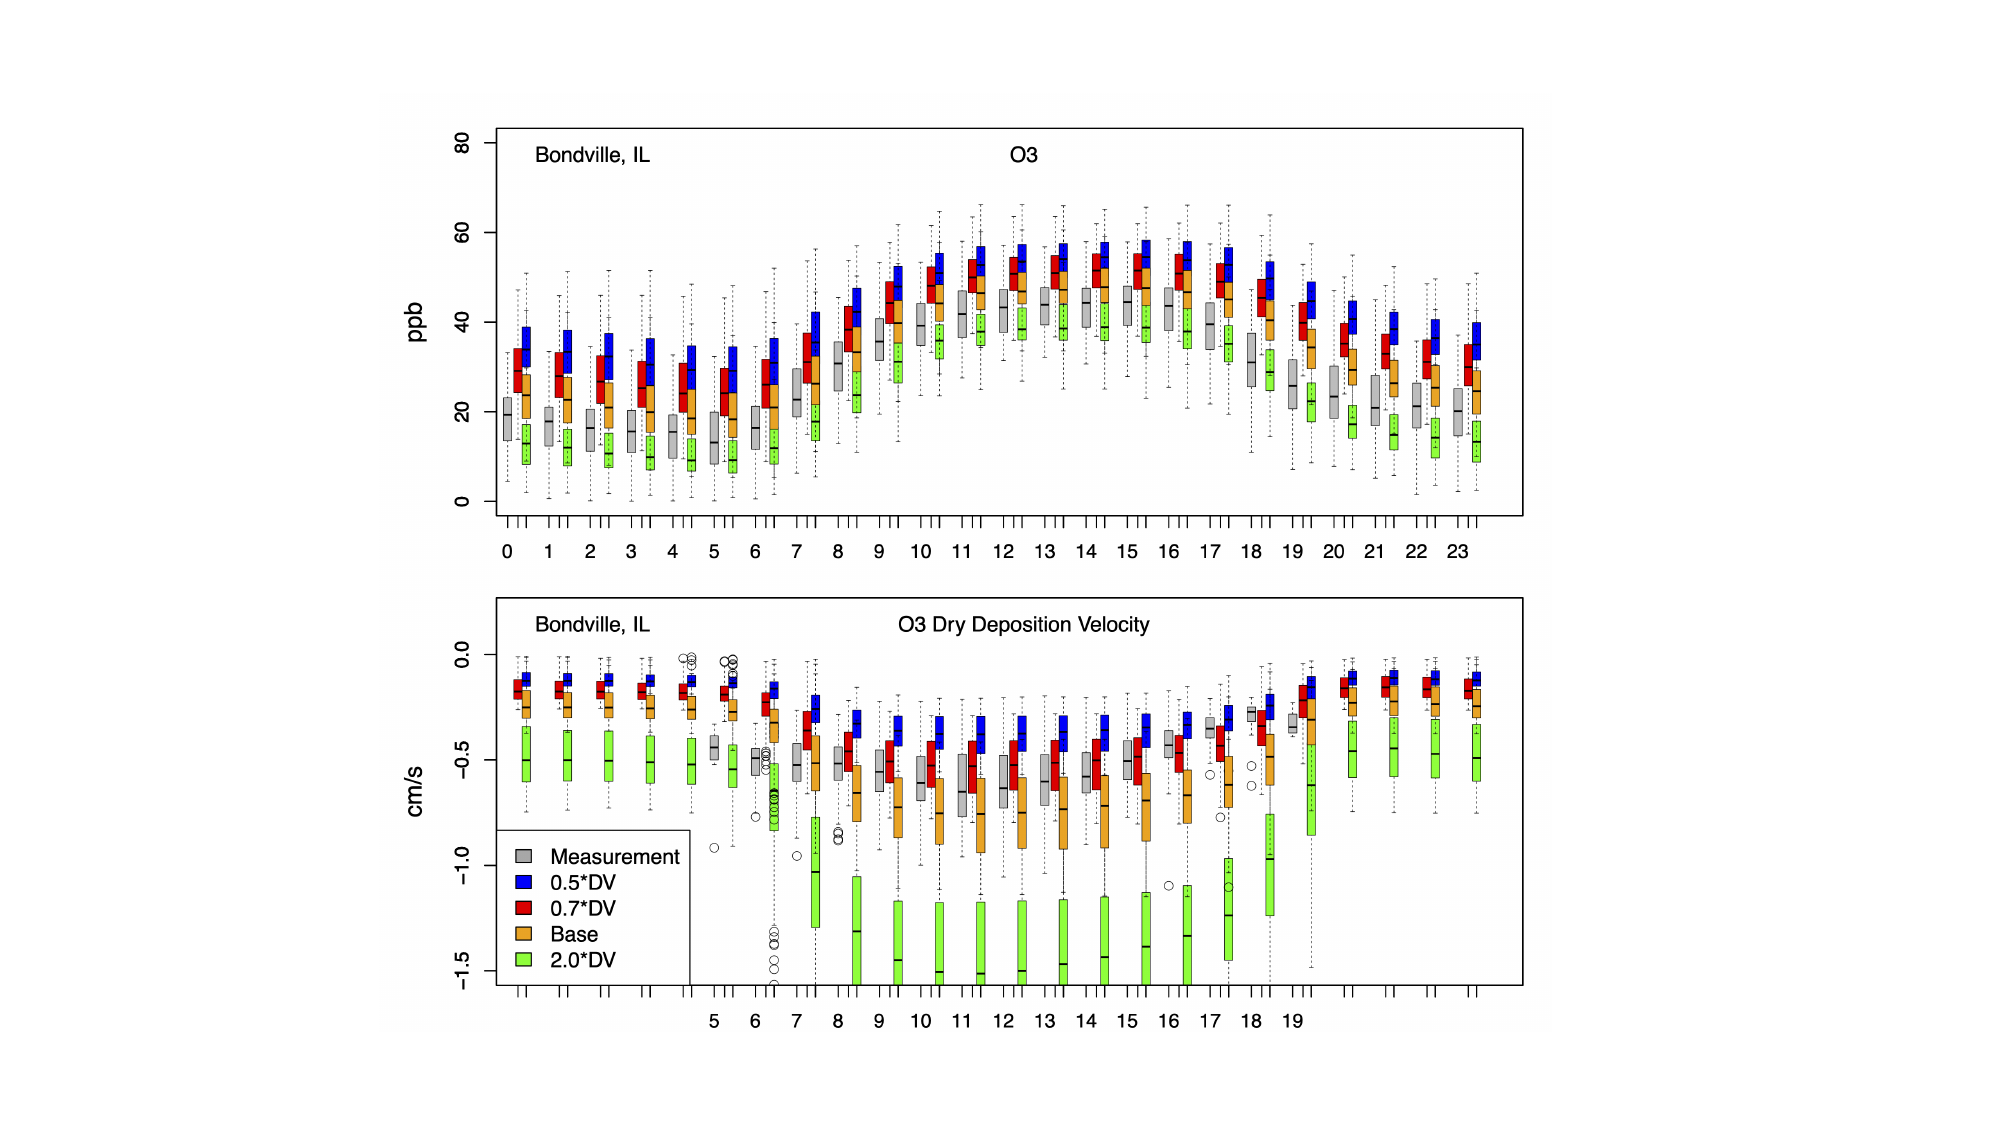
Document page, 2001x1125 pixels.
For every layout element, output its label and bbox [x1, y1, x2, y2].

list [379, 93, 1552, 1032]
